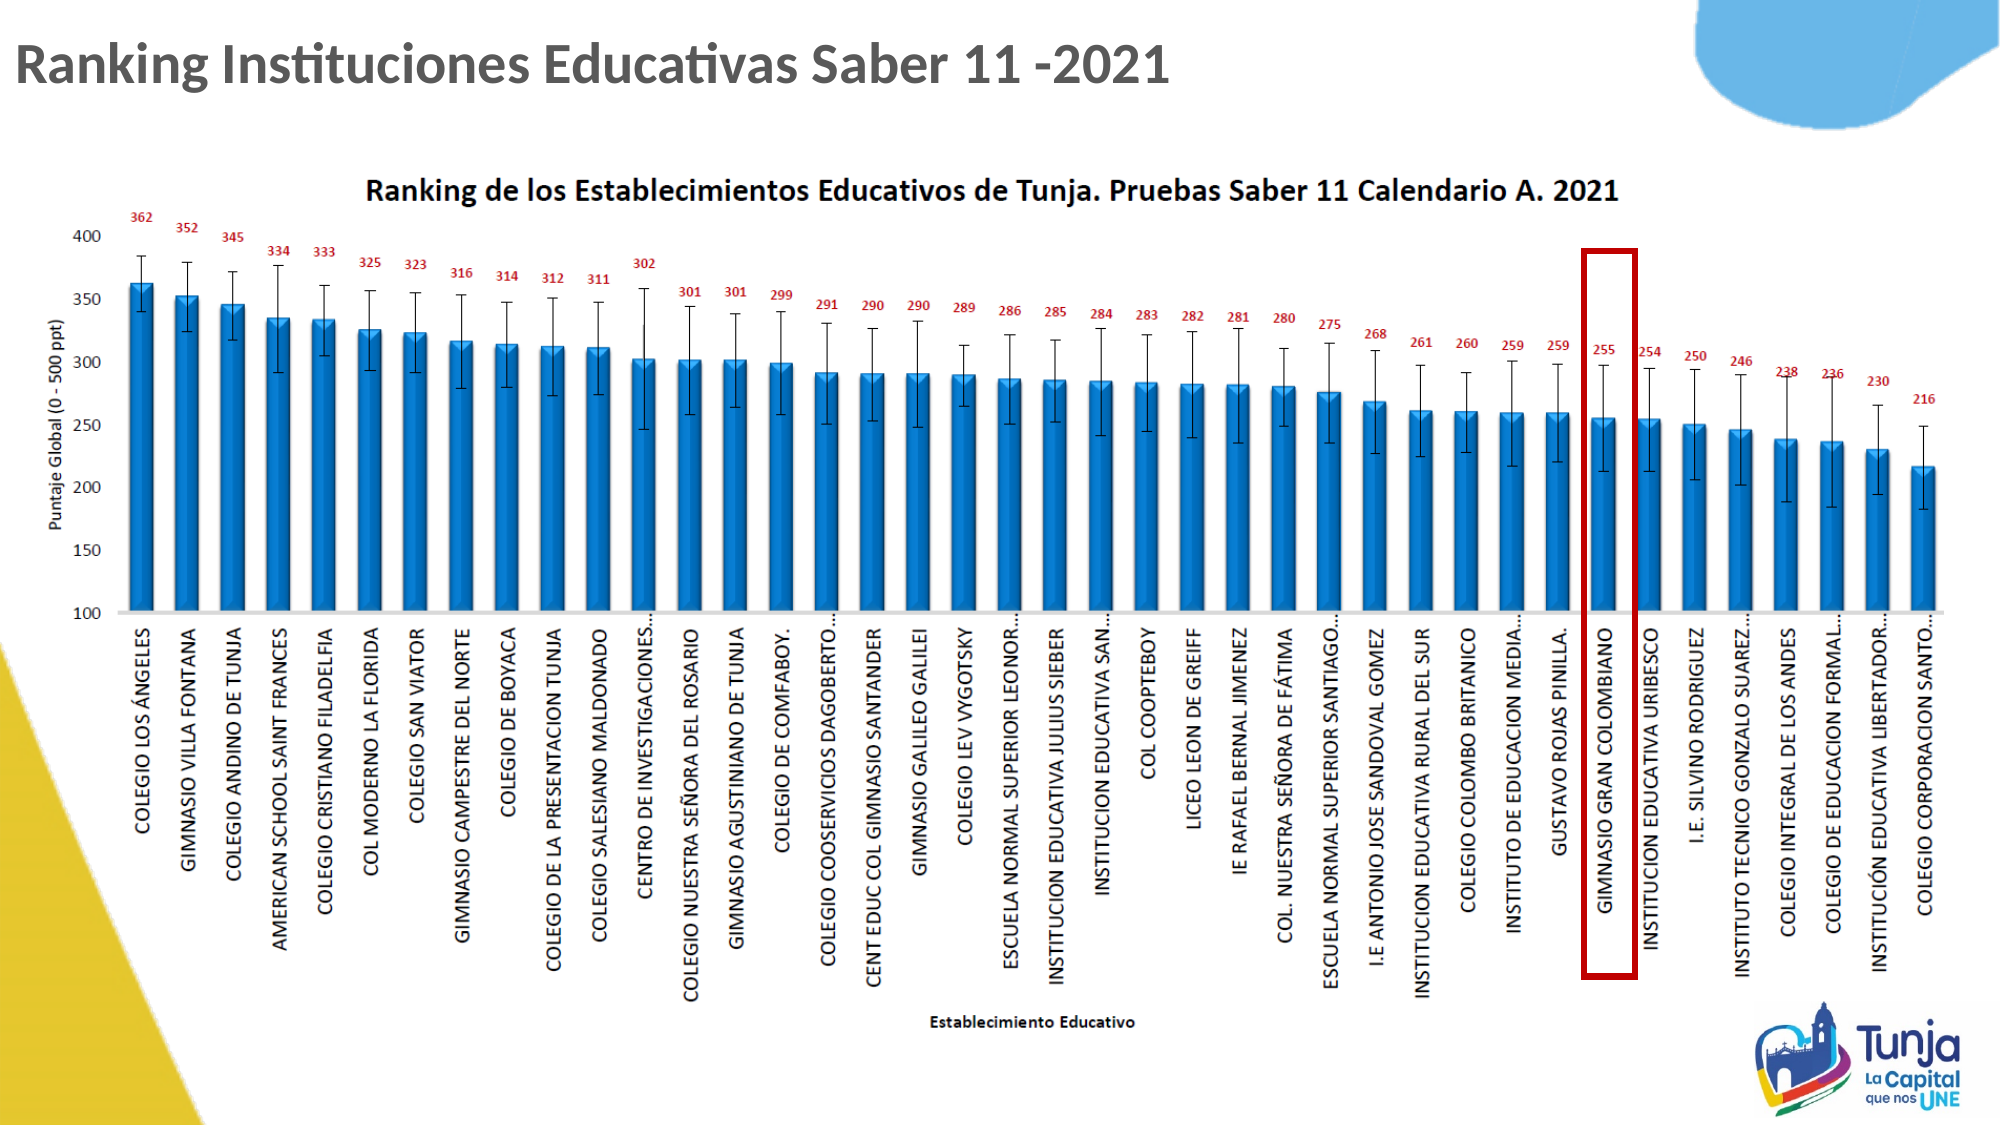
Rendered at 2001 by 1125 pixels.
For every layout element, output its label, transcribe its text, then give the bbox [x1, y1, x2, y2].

picture [0, 162, 2000, 1125]
picture [1658, 0, 2000, 142]
title Ranking Instituciones Educativas Saber 11 -2021 [0, 0, 1725, 174]
